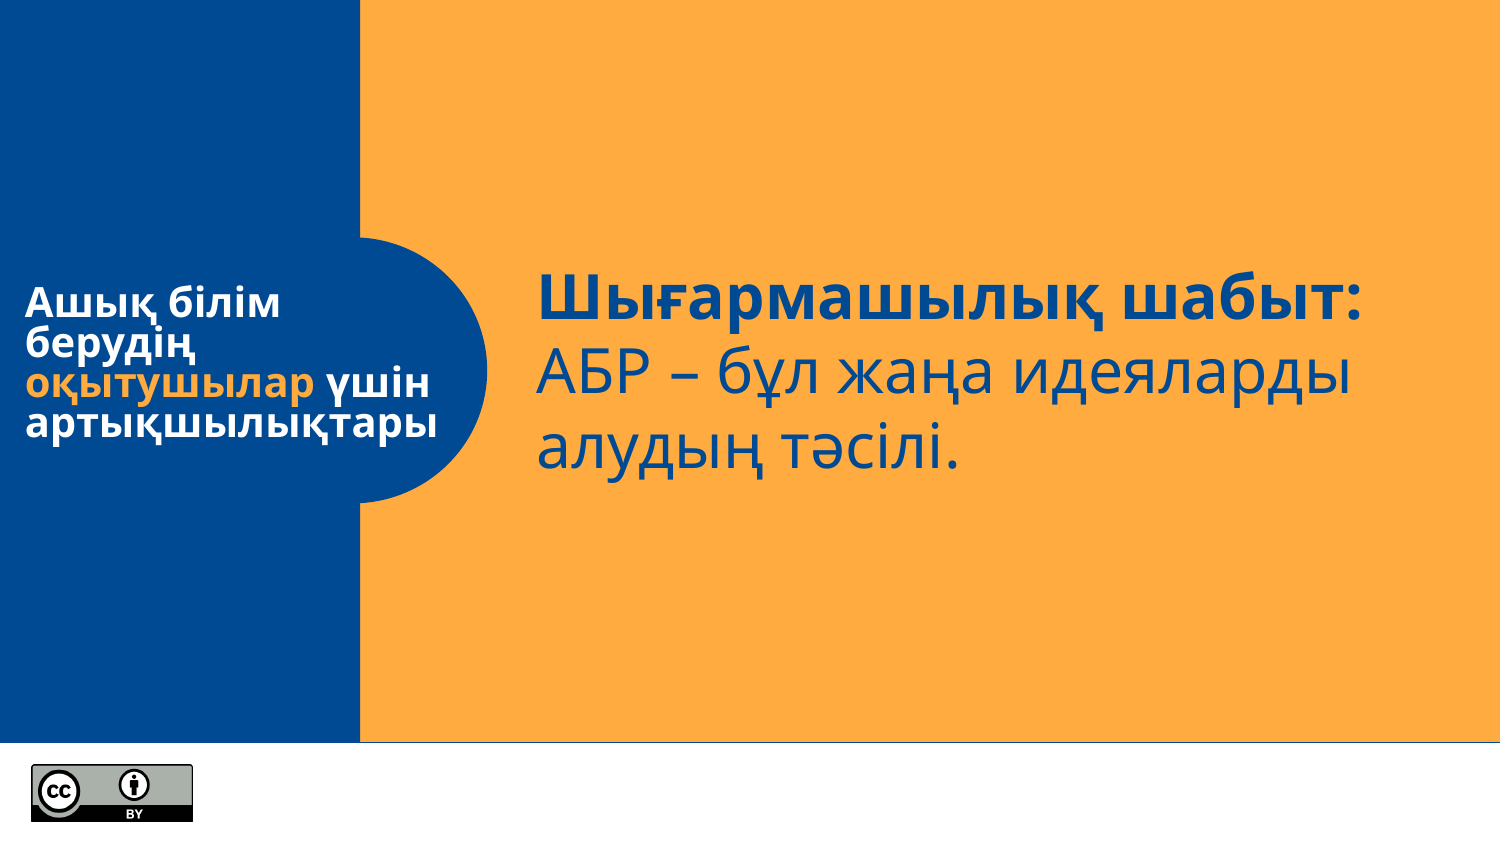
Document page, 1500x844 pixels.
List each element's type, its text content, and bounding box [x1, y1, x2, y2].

text_box Шығармашылық шабыт: АБР – бұл жаңа идеяларды алудың тәсілі. [521, 241, 1418, 497]
text_box [0, 750, 1500, 844]
text_box [263, 237, 443, 271]
text_box Ашық білім берудің оқытушылар үшін артықшылықтары [9, 271, 466, 461]
picture [31, 764, 193, 822]
text_box [0, 0, 361, 742]
text_box [466, 298, 488, 443]
text_box [254, 461, 452, 504]
